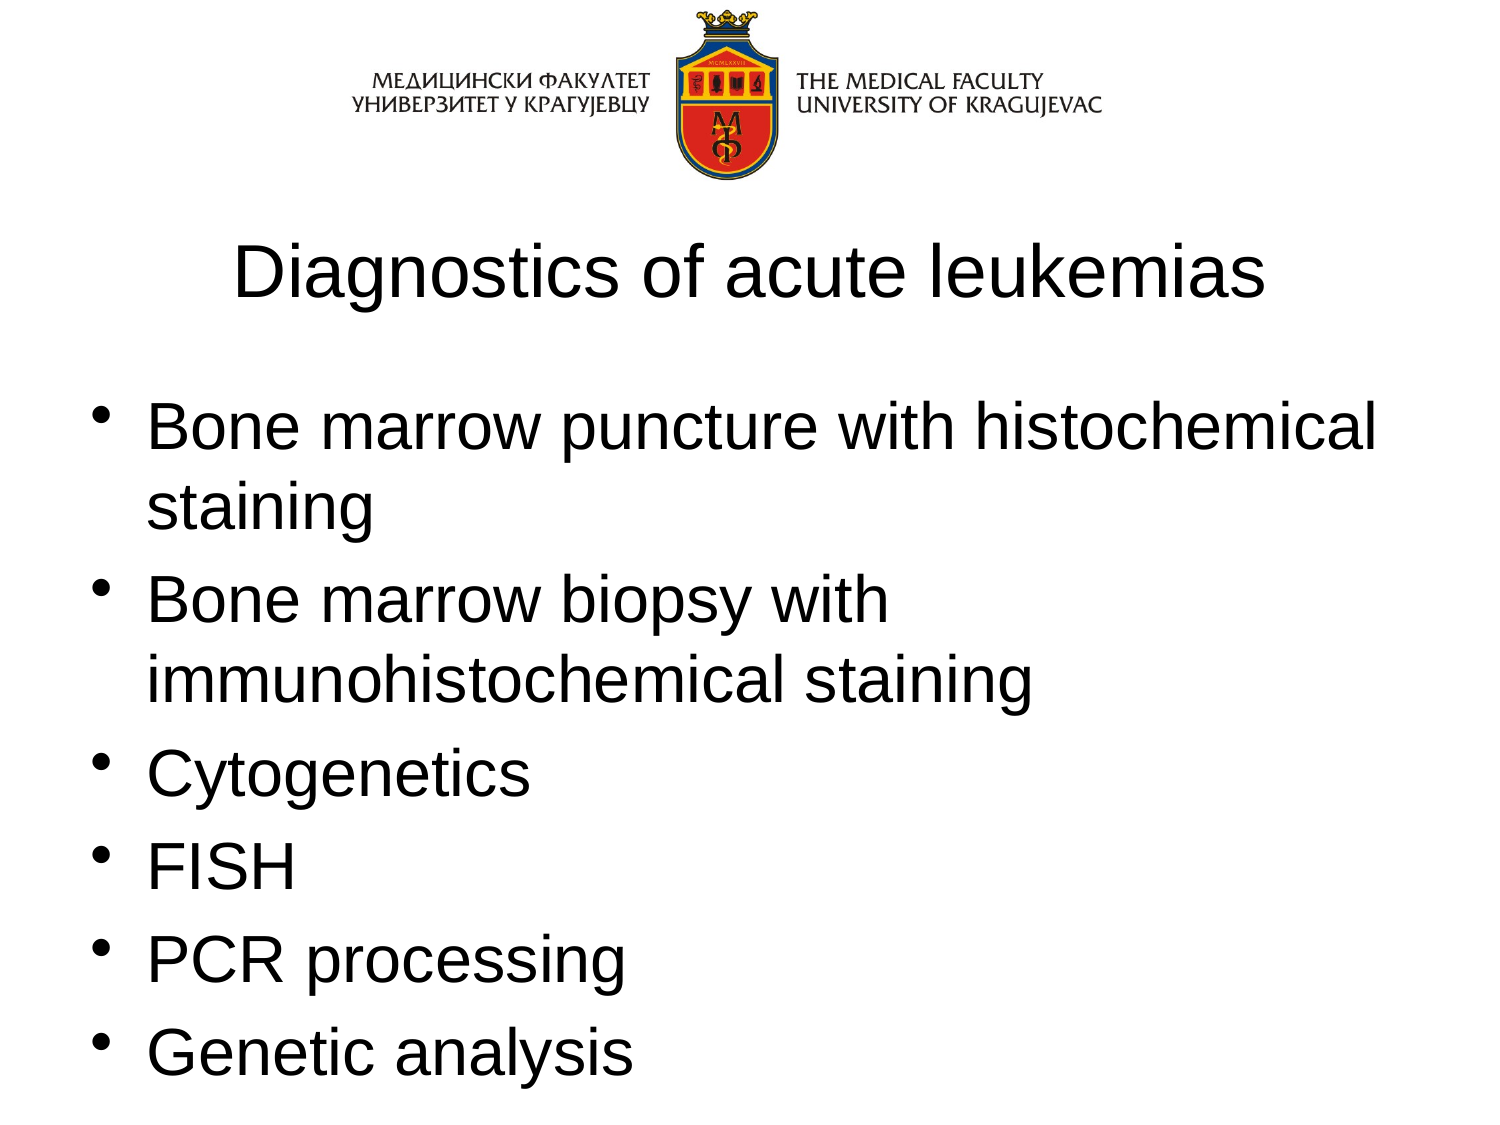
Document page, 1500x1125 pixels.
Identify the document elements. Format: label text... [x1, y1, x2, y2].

picture [328, 0, 1125, 173]
list Bone marrow puncture with histochemical staining Bone marrow biopsy with immunohistochemical staining Cytogenetics FISH PCR processing Genetic analysis [74, 374, 1426, 1118]
title Diagnostics of acute leukemias [74, 173, 1426, 362]
